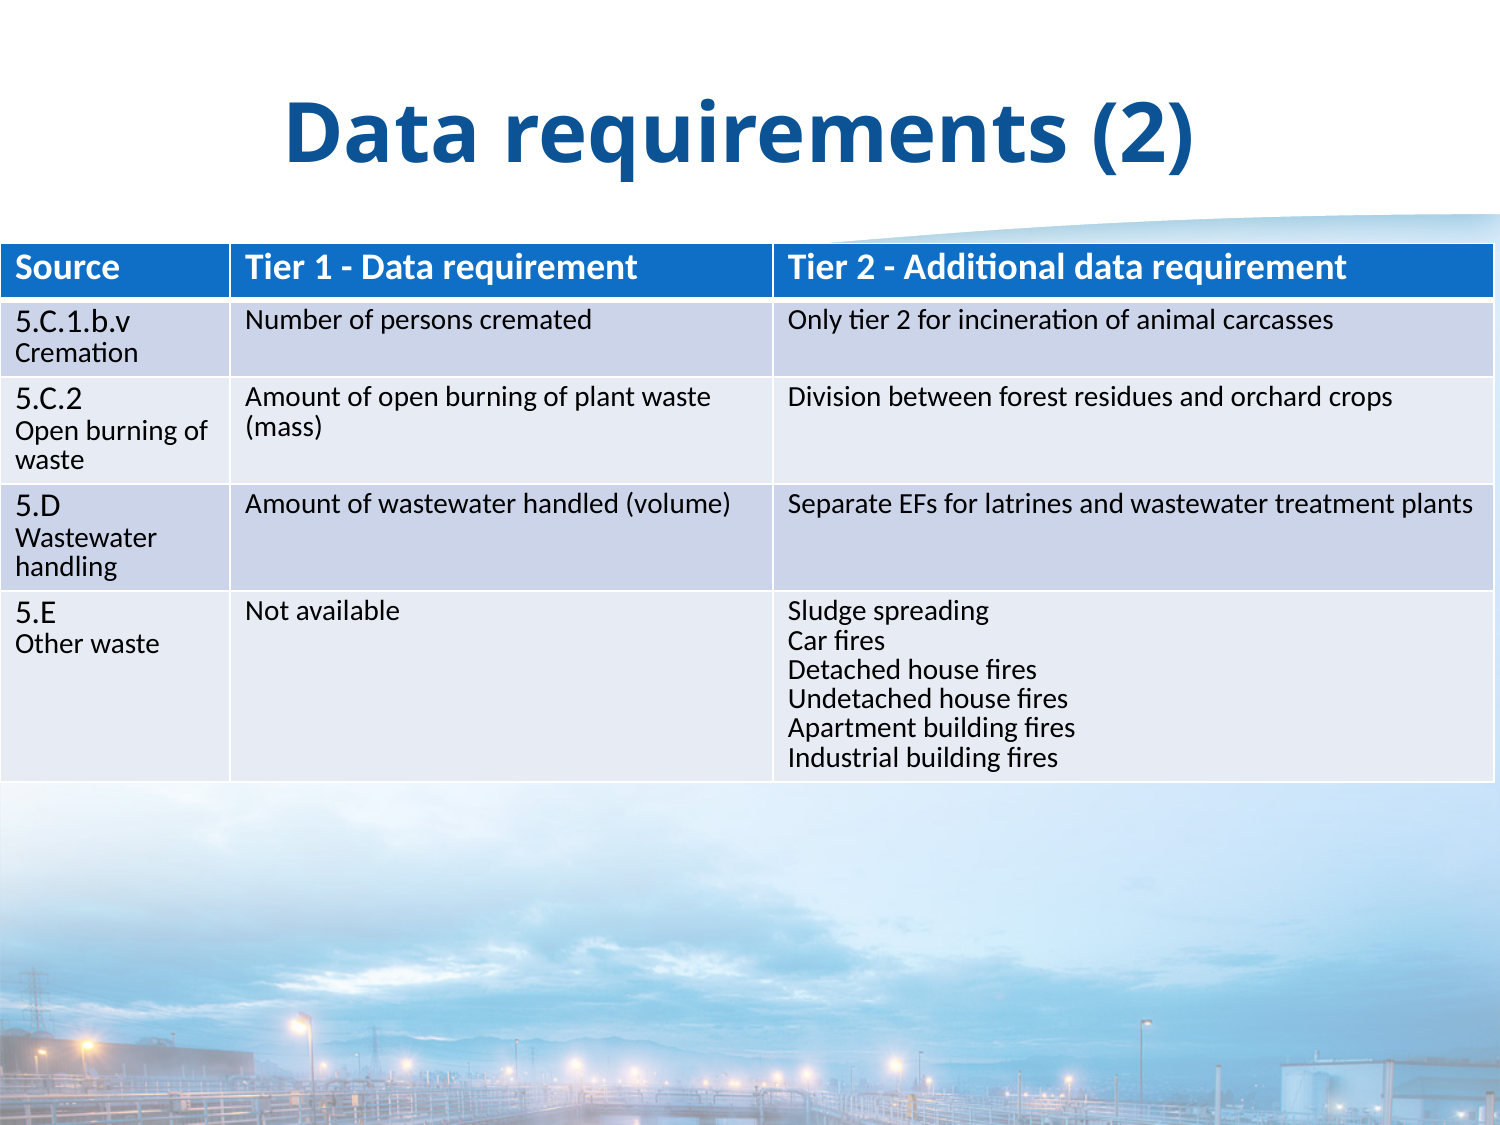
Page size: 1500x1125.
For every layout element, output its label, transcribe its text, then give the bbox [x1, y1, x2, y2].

table_cell 5.E Other waste [1, 592, 229, 781]
table_cell 5.C.1.b.v Cremation [1, 303, 229, 376]
table_cell Only tier 2 for incineration of animal carcasses [774, 303, 1493, 376]
table_cell Division between forest residues and orchard crops [774, 378, 1493, 483]
table_cell 5.C.2 Open burning of waste [1, 378, 229, 483]
picture [0, 215, 1500, 1125]
table_cell Amount of open burning of plant waste (mass) [231, 378, 772, 483]
table_cell Number of persons cremated [231, 303, 772, 376]
table_header Tier 2 - Additional data requirement [774, 244, 1493, 297]
title Data requirements (2) [75, 45, 1425, 233]
table_header Tier 1 - Data requirement [231, 244, 772, 297]
table_cell 5.D Wastewater handling [1, 485, 229, 590]
table_cell Amount of wastewater handled (volume) [231, 485, 772, 590]
table_cell Separate EFs for latrines and wastewater treatment plants [774, 485, 1493, 590]
table_cell Sludge spreading Car fires Detached house fires Undetached house fires Apartment building fires Industrial building fires [774, 592, 1493, 781]
table_cell Not available [231, 592, 772, 781]
table_header Source [1, 244, 229, 297]
